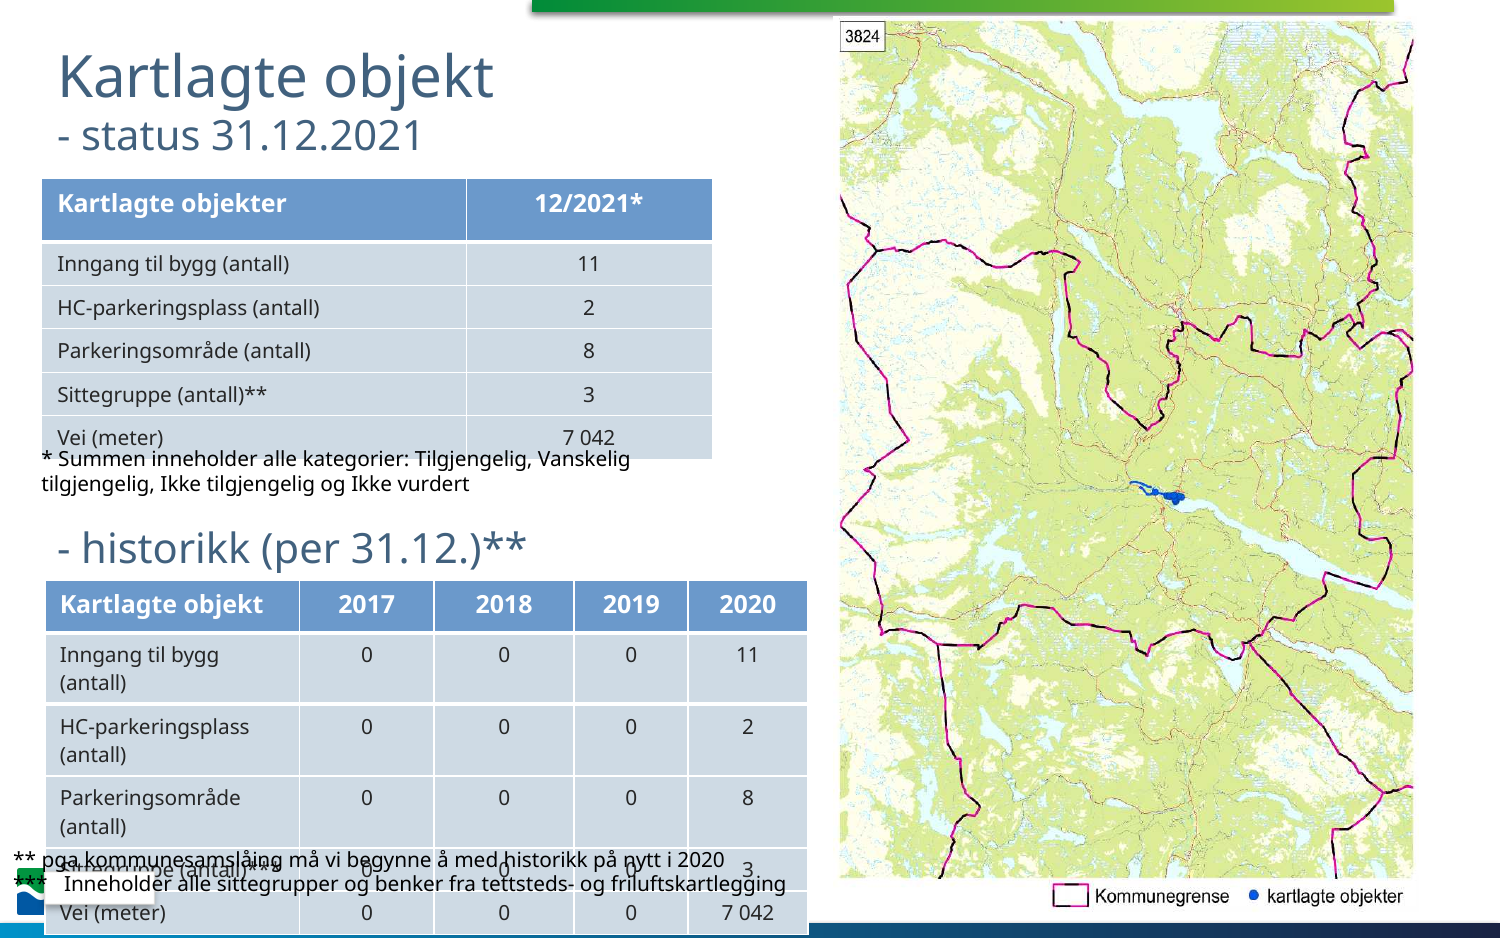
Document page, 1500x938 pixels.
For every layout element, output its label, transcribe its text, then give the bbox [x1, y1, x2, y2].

table_cell 2 [467, 286, 712, 328]
table_cell 8 [467, 329, 712, 372]
table_header 2019 [575, 581, 687, 631]
text_box ** pga kommunesamslåing må vi begynne å med historikk på nytt i 2020 *** Inneholder alle sittegrupper og benker fra tettsteds- og friluftskartlegging [0, 838, 802, 904]
table_cell 0 [435, 777, 573, 838]
table_cell Parkeringsområde (antall) [42, 329, 466, 372]
table_cell 0 [575, 635, 687, 702]
table_cell 0 [435, 904, 573, 934]
table_cell HC-parkeringsplass (antall) [46, 706, 299, 775]
table_cell 7 042 [467, 416, 712, 459]
table_cell 11 [467, 244, 712, 285]
table_cell 0 [575, 904, 687, 934]
text_box * Summen inneholder alle kategorier: Tilgjengelig, Vanskelig tilgjengelig, Ikke tilgjengelig og Ikke vurdert [26, 438, 711, 504]
table_cell Vei (meter) [42, 416, 466, 438]
table_cell 3 [467, 373, 712, 415]
table_cell 0 [435, 706, 573, 775]
table_cell 2 [689, 706, 807, 775]
table_cell 7 042 [689, 892, 807, 934]
table_header 12/2021* [467, 179, 712, 240]
table_cell 0 [300, 706, 433, 775]
table_cell Vei (meter) [46, 904, 299, 934]
text_box Kartlagte objekt - status 31.12.2021 [42, 24, 828, 167]
table_cell HC-parkeringsplass (antall) [42, 286, 466, 328]
table_cell Sittegruppe (antall)** [42, 373, 466, 415]
table_cell 0 [300, 777, 433, 838]
table_header Kartlagte objekter [42, 179, 466, 240]
table_cell 0 [300, 904, 433, 934]
table_cell 0 [575, 706, 687, 775]
table_header Kartlagte objekt [46, 581, 299, 631]
text_box - historikk (per 31.12.)** [42, 496, 828, 580]
table_cell 11 [689, 635, 807, 702]
table_cell Parkeringsområde (antall) [46, 777, 299, 838]
table_cell 0 [435, 635, 573, 702]
table_cell 0 [575, 777, 687, 838]
table_cell 0 [300, 635, 433, 702]
table_cell 8 [689, 777, 807, 847]
table_header 2017 [300, 581, 433, 631]
table_header 2020 [689, 581, 807, 631]
table_header 2018 [435, 581, 573, 631]
table_cell Inngang til bygg (antall) [46, 635, 299, 702]
table_cell Inngang til bygg (antall) [42, 244, 466, 285]
table_cell 3 [802, 849, 807, 890]
picture [833, 16, 1419, 913]
